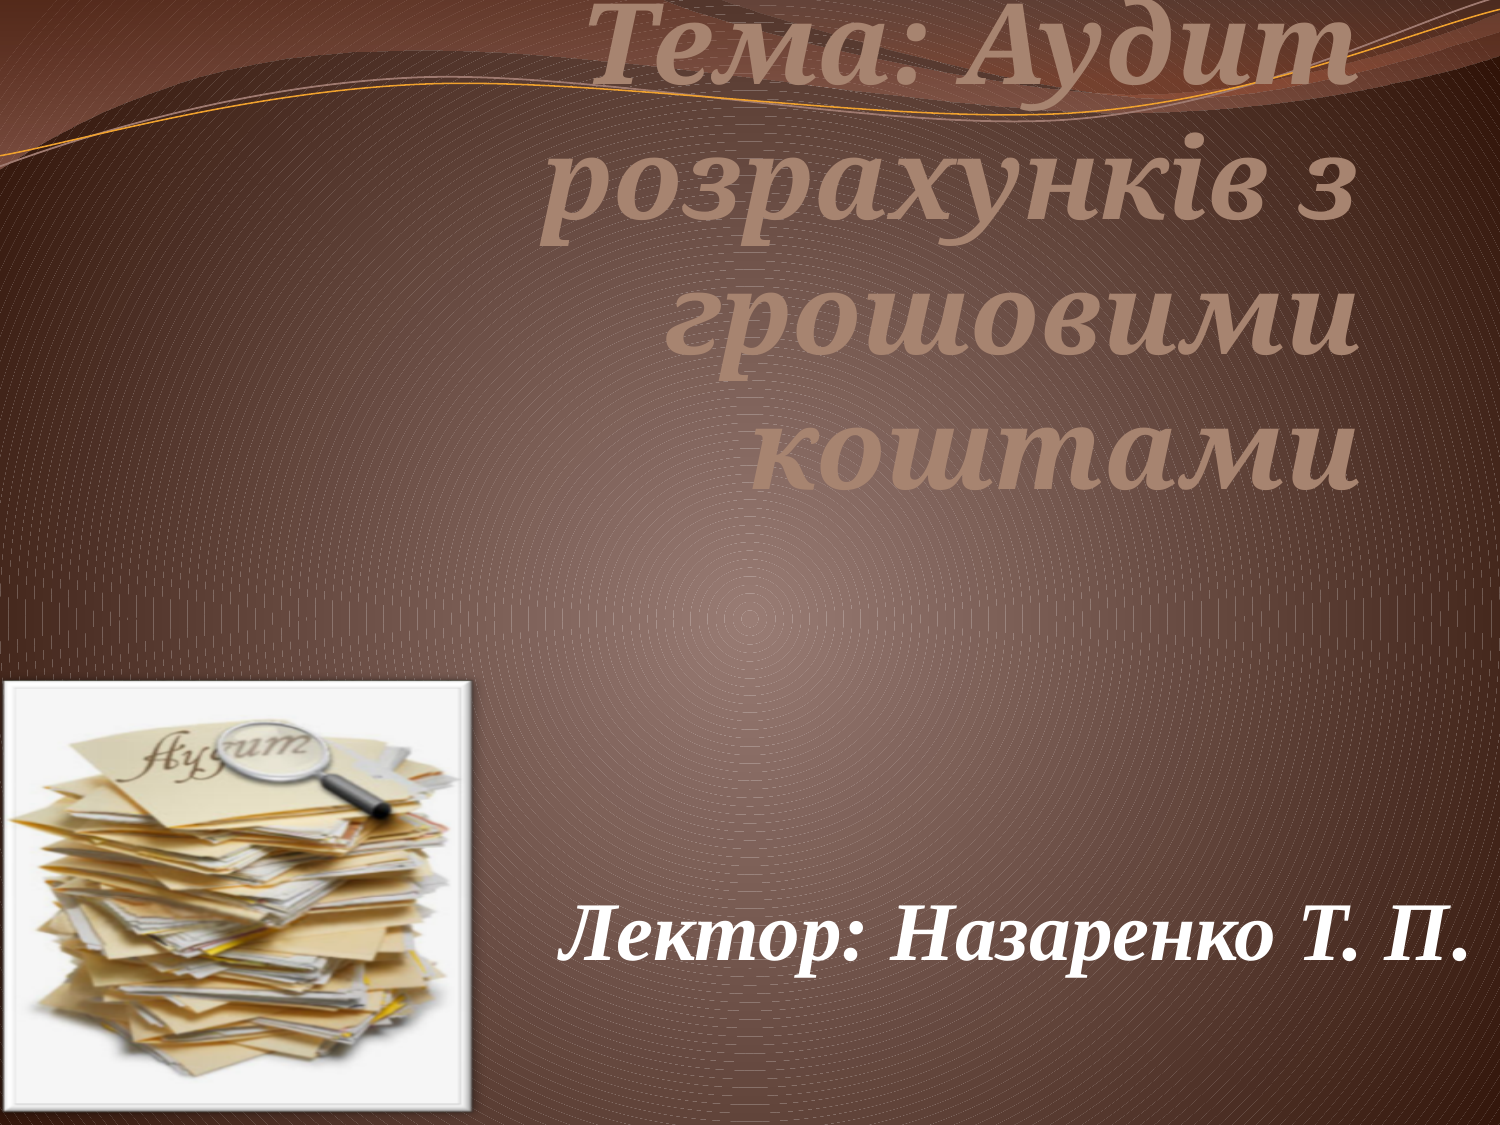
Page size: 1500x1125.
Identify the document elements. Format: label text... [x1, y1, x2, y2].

picture [0, 668, 493, 1125]
subtitle Лектор: Назаренко Т. П. [499, 869, 1481, 1000]
title Тема: Аудит розрахунків з грошовими коштами [135, 149, 1365, 512]
